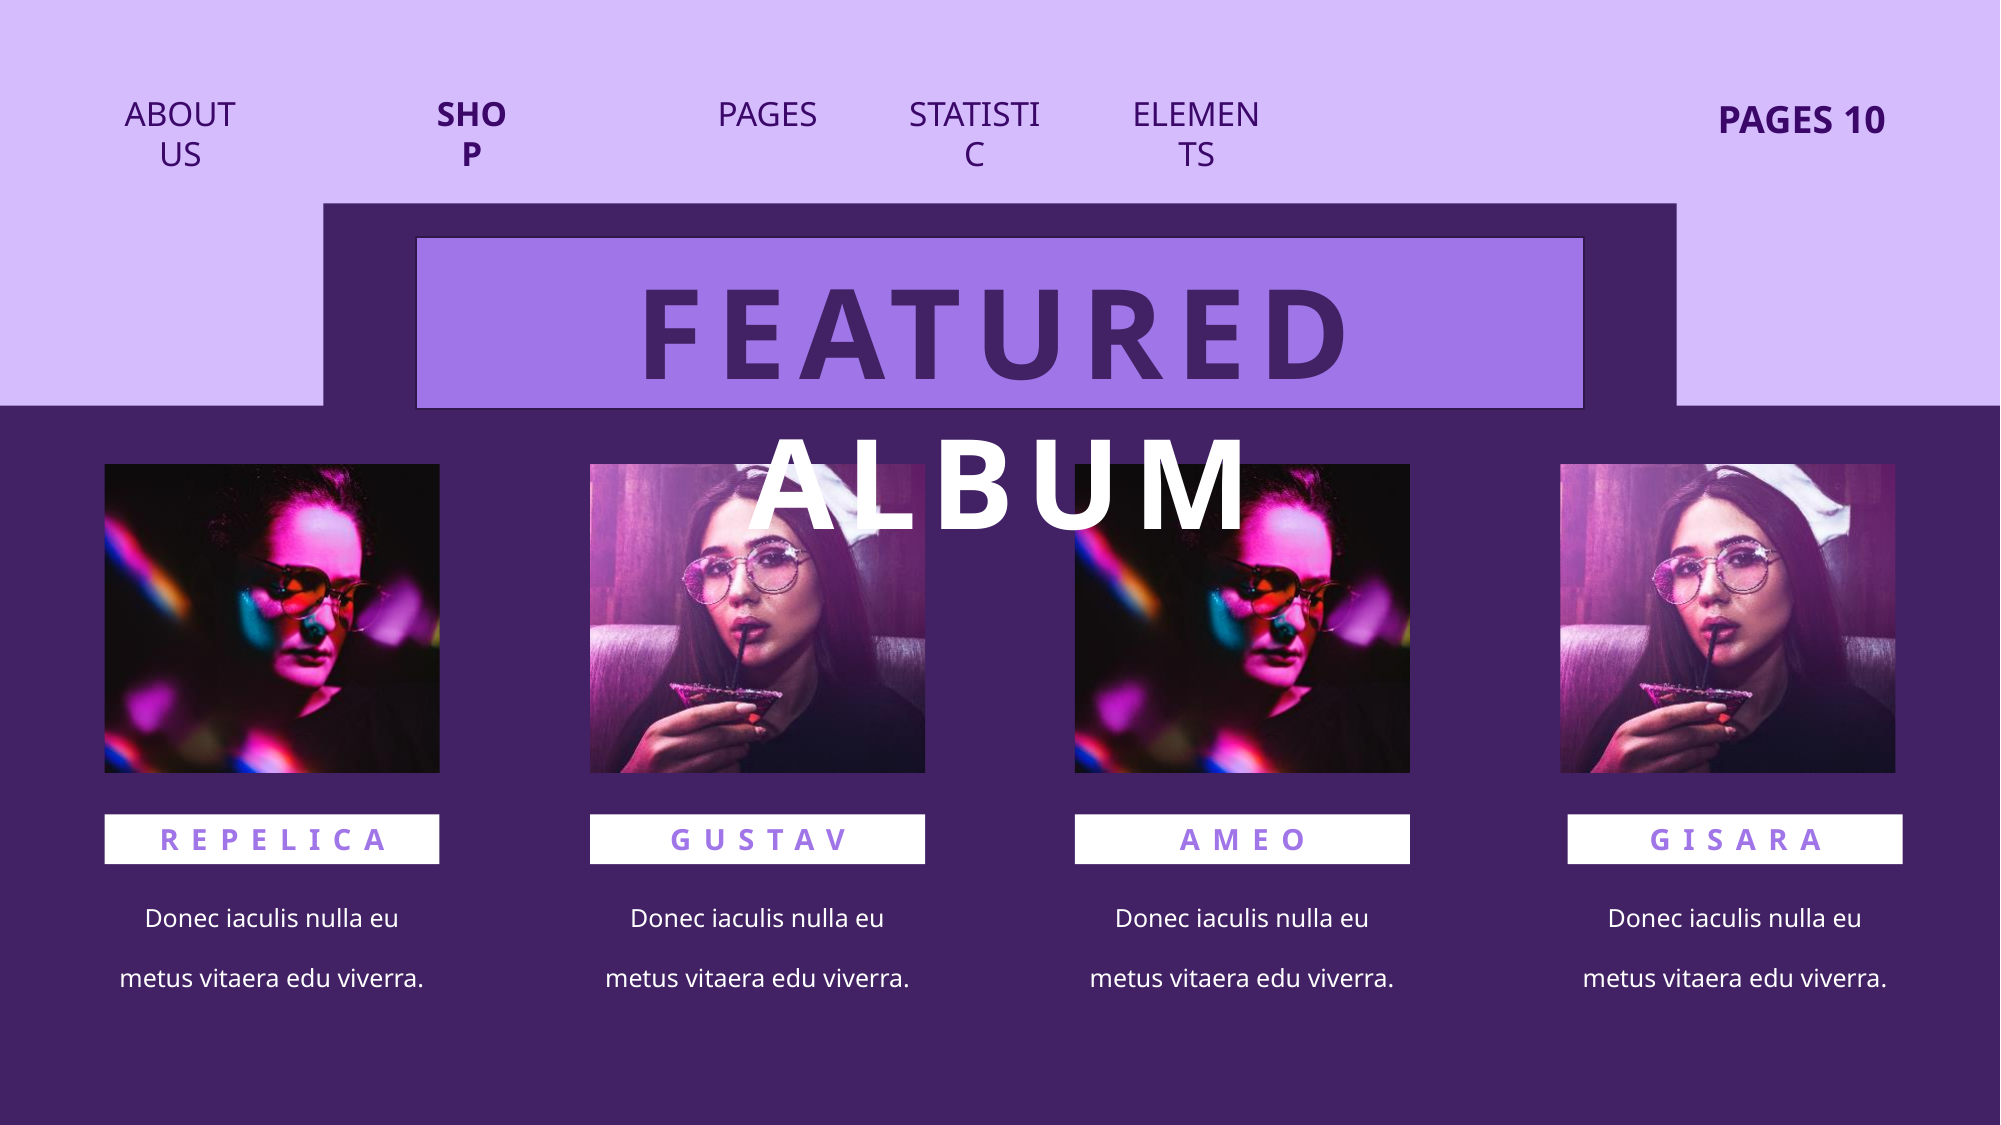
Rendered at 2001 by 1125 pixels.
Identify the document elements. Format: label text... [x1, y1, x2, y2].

text_box [0, 405, 2000, 1125]
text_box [416, 237, 1584, 414]
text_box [1567, 814, 1903, 992]
picture [1074, 463, 1410, 773]
text_box [322, 202, 1678, 410]
picture [1560, 463, 1896, 773]
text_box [590, 814, 926, 992]
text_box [95, 86, 1285, 142]
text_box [104, 814, 440, 992]
text_box [0, 0, 2000, 405]
picture [590, 463, 926, 773]
text_box PAGES 10 [1702, 88, 1901, 149]
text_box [1074, 814, 1410, 992]
picture [104, 463, 440, 773]
